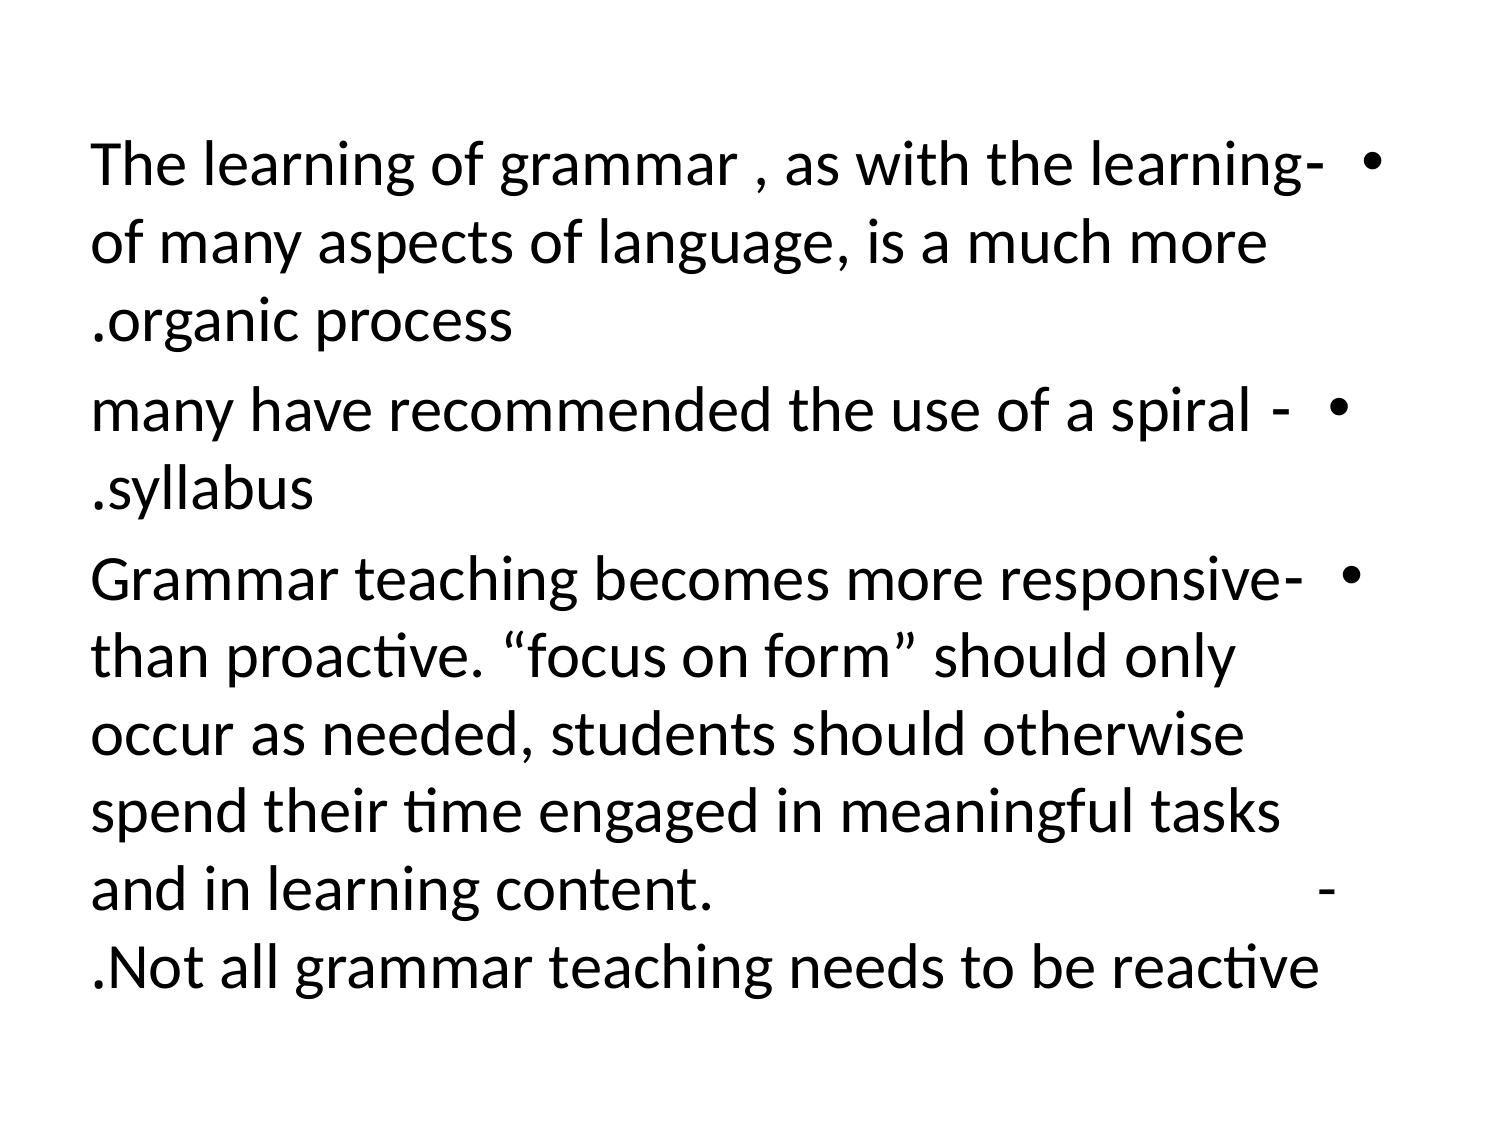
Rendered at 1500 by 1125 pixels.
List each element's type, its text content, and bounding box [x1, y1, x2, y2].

list -The learning of grammar , as with the learning of many aspects of language, is a much more organic process. - many have recommended the use of a spiral syllabus. -Grammar teaching becomes more responsive than proactive. “focus on form” should only occur as needed, students should otherwise spend their time engaged in meaningful tasks and in learning content. - Not all grammar teaching needs to be reactive. [75, 113, 1425, 1059]
